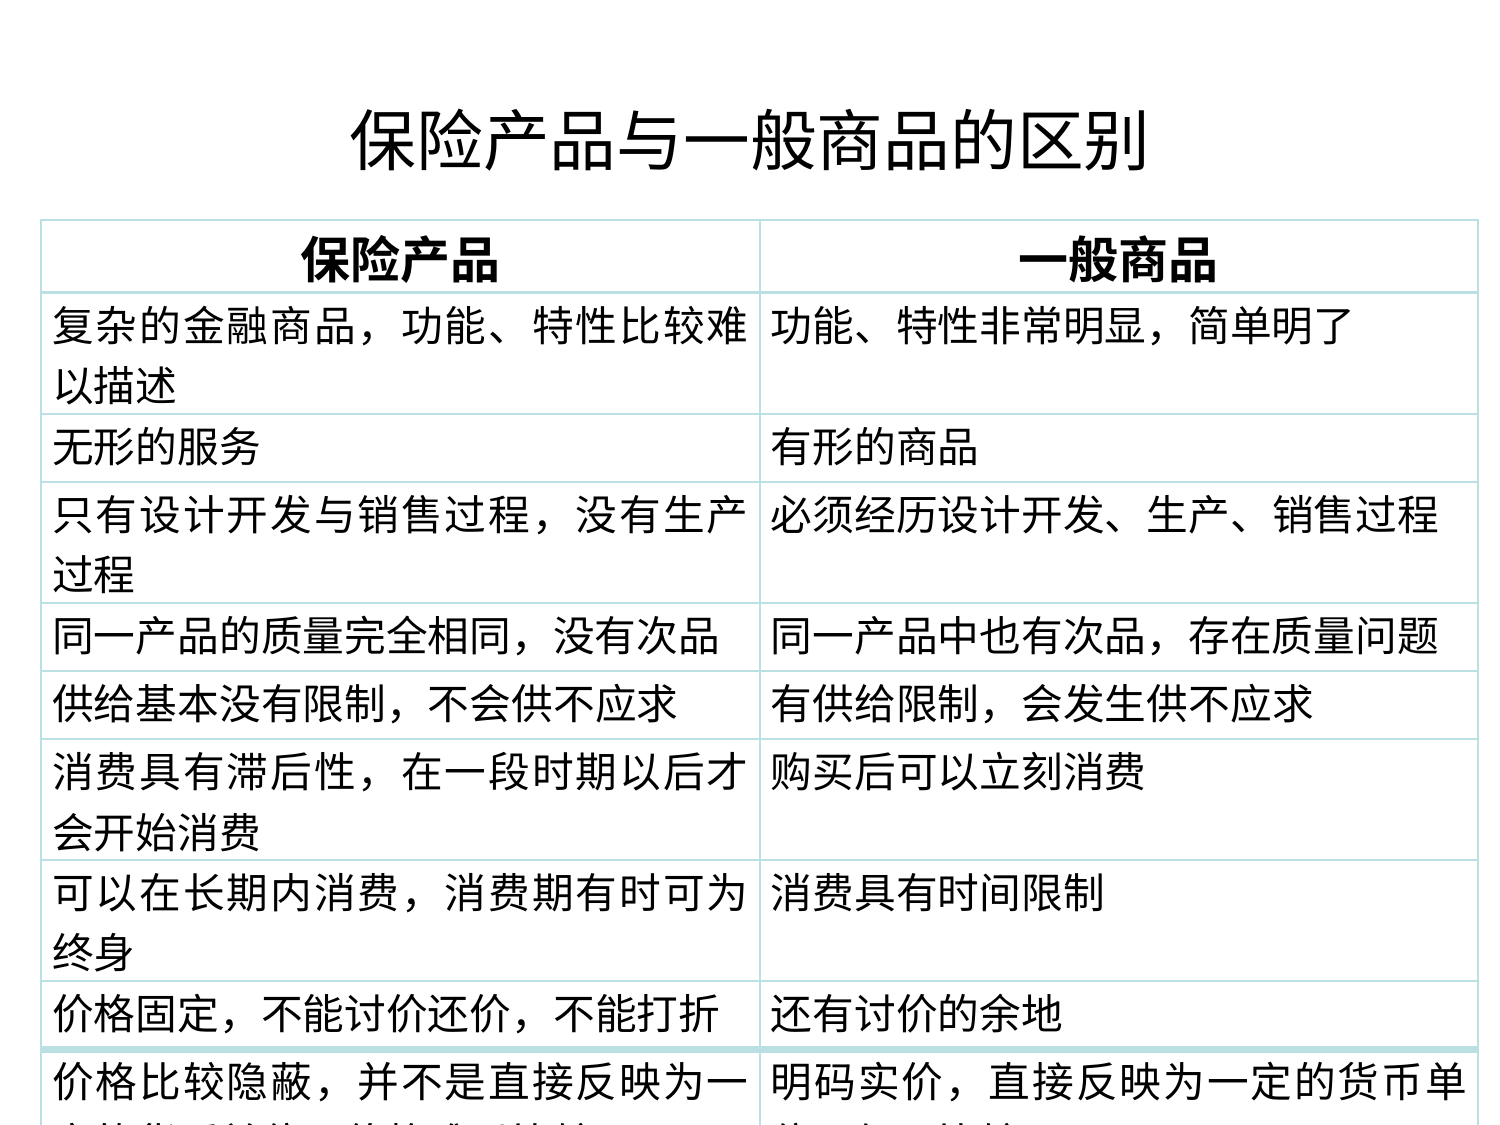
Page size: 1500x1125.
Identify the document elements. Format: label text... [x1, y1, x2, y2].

table_cell 消费具有时间限制 [761, 861, 1477, 980]
table_header 保险产品 [42, 221, 759, 291]
table_cell 功能、特性非常明显，简单明了 [761, 294, 1477, 413]
table_cell 可以在长期内消费，消费期有时可为终身 [42, 861, 759, 980]
table_cell 有形的商品 [761, 415, 1477, 481]
table_cell 有供给限制，会发生供不应求 [761, 672, 1477, 738]
table_cell 供给基本没有限制，不会供不应求 [42, 672, 759, 738]
table_cell 购买后可以立刻消费 [761, 740, 1477, 859]
table_cell 消费具有滞后性，在一段时期以后才会开始消费 [42, 740, 759, 859]
table_cell 只有设计开发与销售过程，没有生产过程 [42, 483, 759, 602]
table_cell 无形的服务 [42, 415, 759, 481]
table_cell 同一产品中也有次品，存在质量问题 [761, 604, 1477, 670]
table_cell 价格固定，不能讨价还价，不能打折 [42, 982, 759, 1046]
table_cell 明码实价，直接反映为一定的货币单位，便于比较 [761, 1053, 1477, 1125]
title 保险产品与一般商品的区别 [75, 45, 1425, 219]
table_cell 价格比较隐蔽，并不是直接反映为一定的货币单位，价格难以比较 [42, 1053, 759, 1125]
table_header 一般商品 [761, 221, 1477, 291]
table_cell 必须经历设计开发、生产、销售过程 [761, 483, 1477, 602]
table_cell 同一产品的质量完全相同，没有次品 [42, 604, 759, 670]
table_cell 还有讨价的余地 [761, 982, 1477, 1046]
table_cell 复杂的金融商品，功能、特性比较难以描述 [42, 294, 759, 413]
